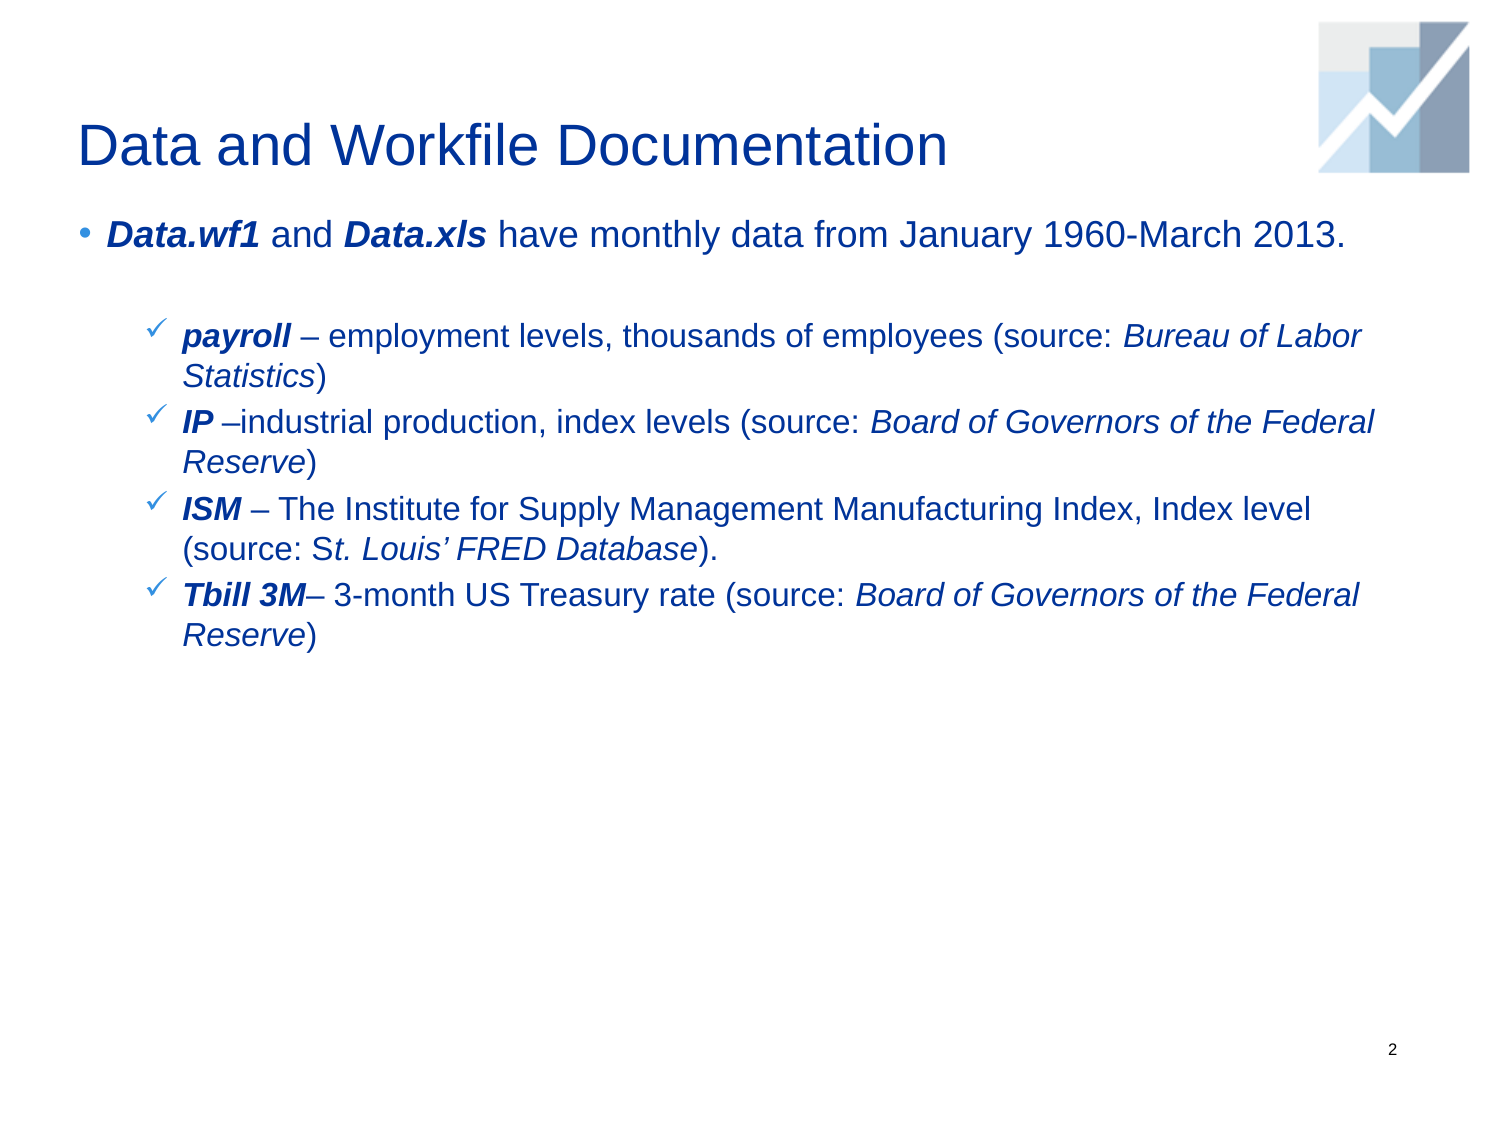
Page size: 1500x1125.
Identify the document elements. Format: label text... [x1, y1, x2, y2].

title Data and Workfile Documentation [62, 0, 1297, 185]
text_box Data.wf1 and Data.xls have monthly data from January 1960-March 2013. payroll – employment levels, thousands of employees (source: Bureau of Labor Statistics) IP –industrial production, index levels (source: Board of Governors of the Federal Reserve) ISM – The Institute for Supply Management Manufacturing Index, Index level (source: St. Louis’ FRED Database). Tbill 3M– 3-month US Treasury rate (source: Board of Governors of the Federal Reserve) [63, 202, 1398, 721]
slide_number 2 [1262, 1015, 1413, 1067]
picture [1300, 11, 1479, 181]
